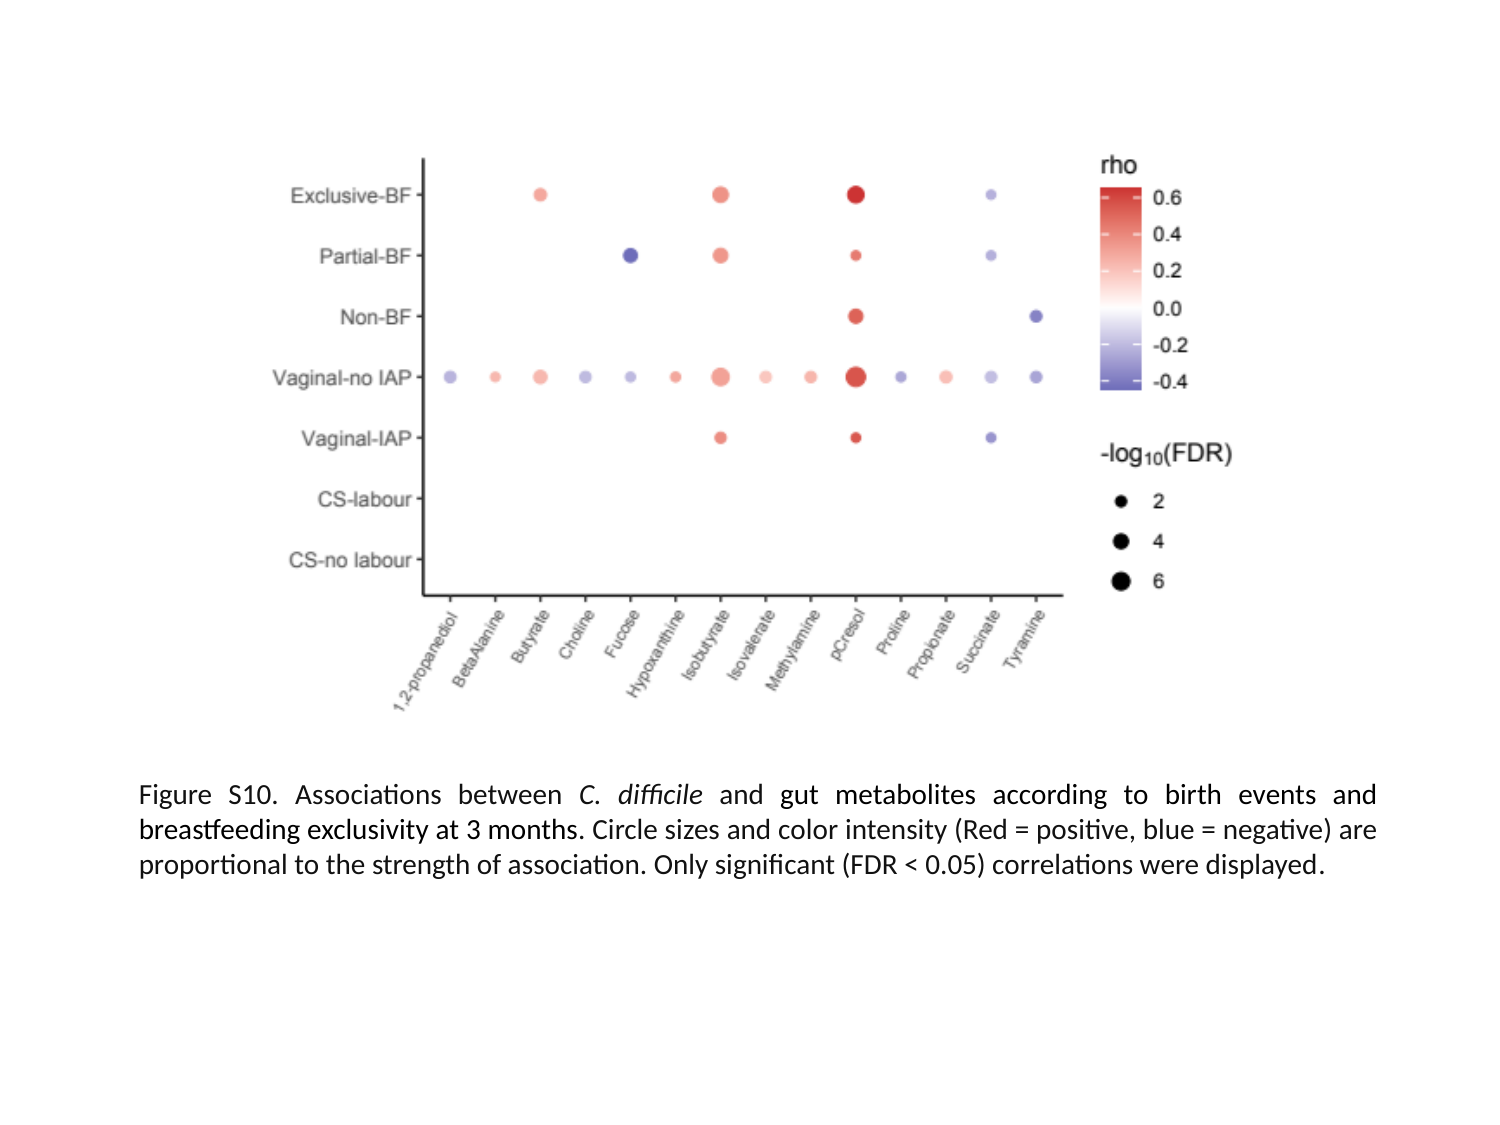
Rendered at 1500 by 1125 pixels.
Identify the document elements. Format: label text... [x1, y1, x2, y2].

text_box Figure S10. Associations between C. difficile and gut metabolites according to birth events and breastfeeding exclusivity at 3 months. Circle sizes and color intensity (Red = positive, blue = negative) are proportional to the strength of association. Only significant (FDR < 0.05) correlations were displayed. [123, 767, 1393, 888]
picture [261, 146, 1255, 726]
